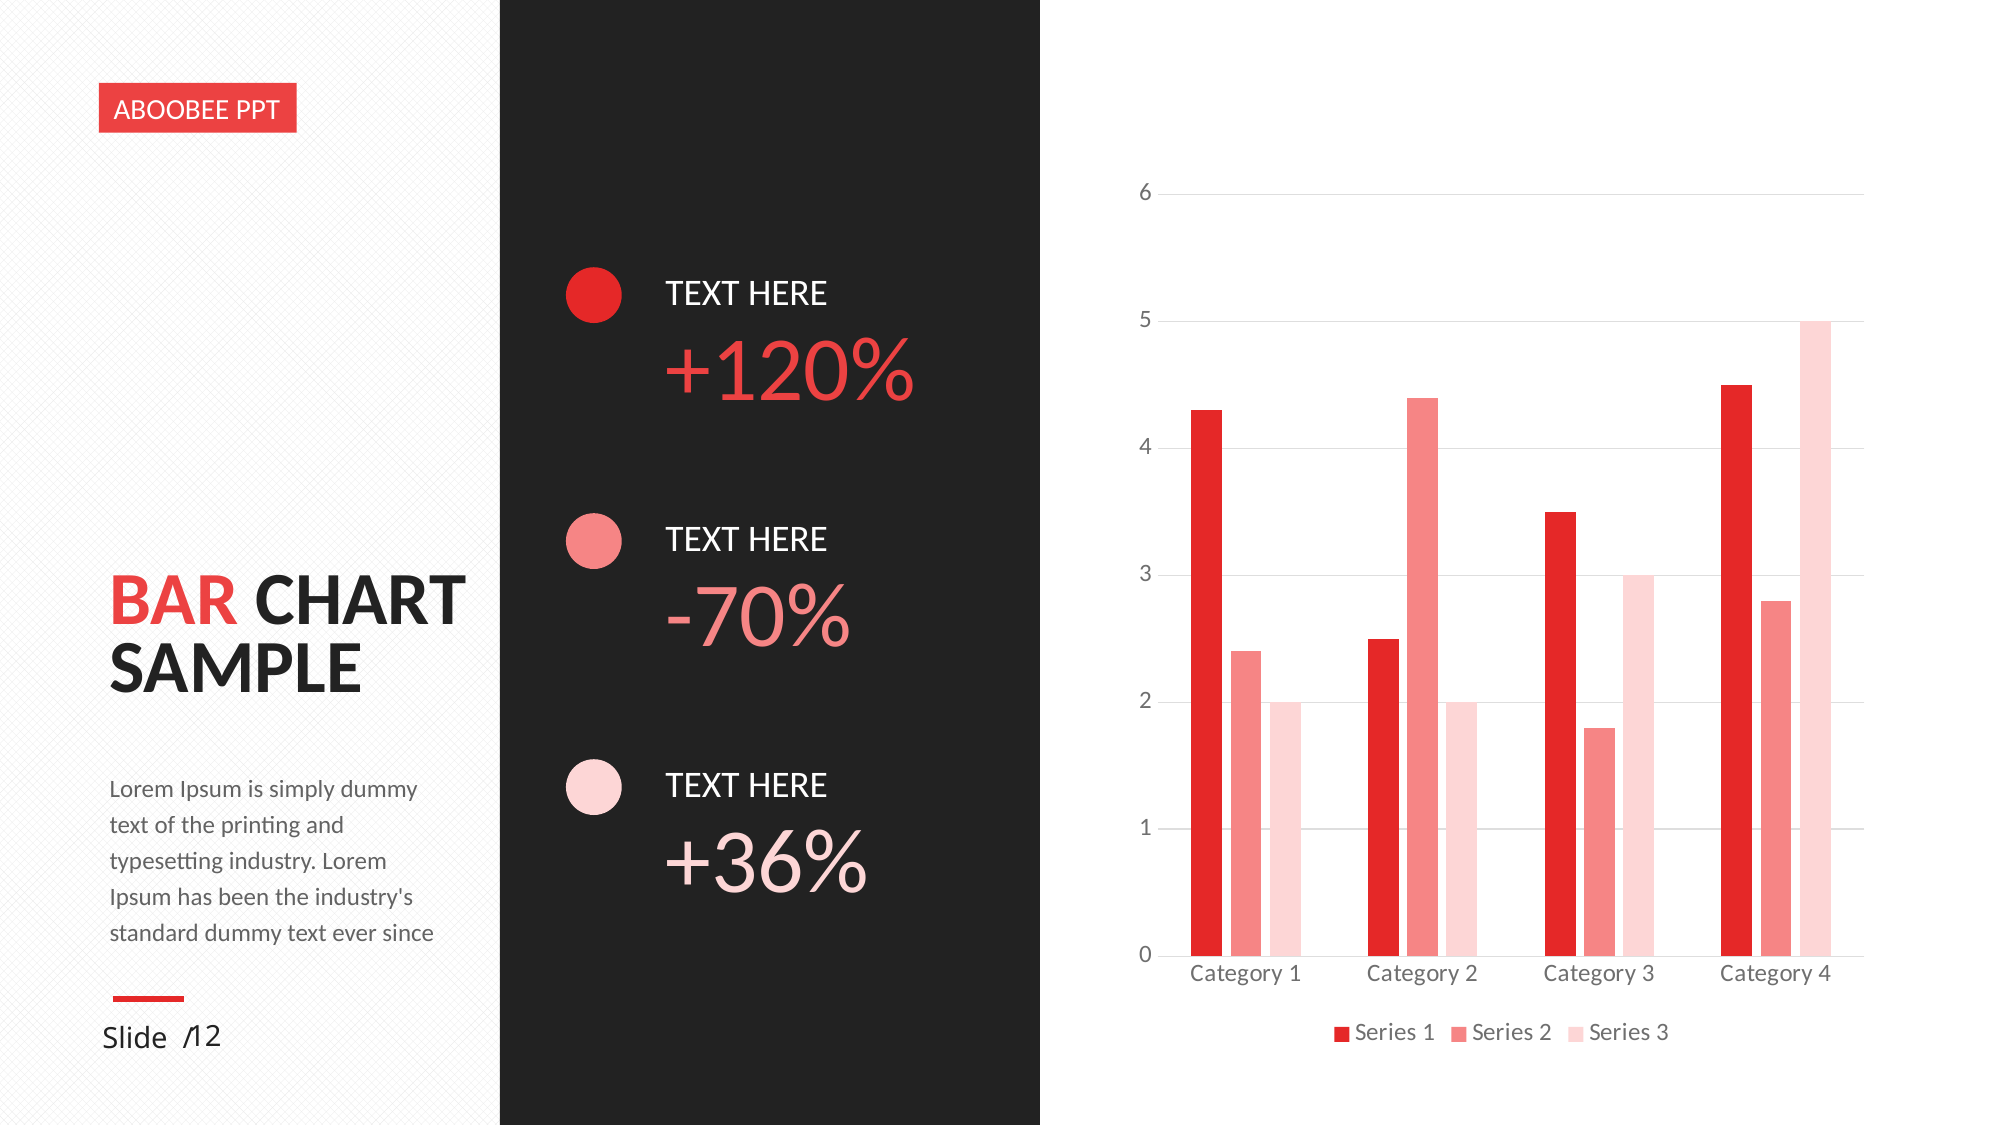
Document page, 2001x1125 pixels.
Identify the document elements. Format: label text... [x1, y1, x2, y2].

text_box Lorem Ipsum is simply dummy text of the printing and typesetting industry. Lorem Ipsum has been the industry's standard dummy text ever since [94, 759, 463, 967]
chart [1124, 163, 1880, 1053]
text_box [565, 513, 977, 674]
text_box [565, 267, 977, 428]
title BAR CHART SAMPLE [94, 563, 515, 762]
text_box ABOOBEE PPT [98, 82, 297, 133]
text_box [565, 759, 977, 920]
